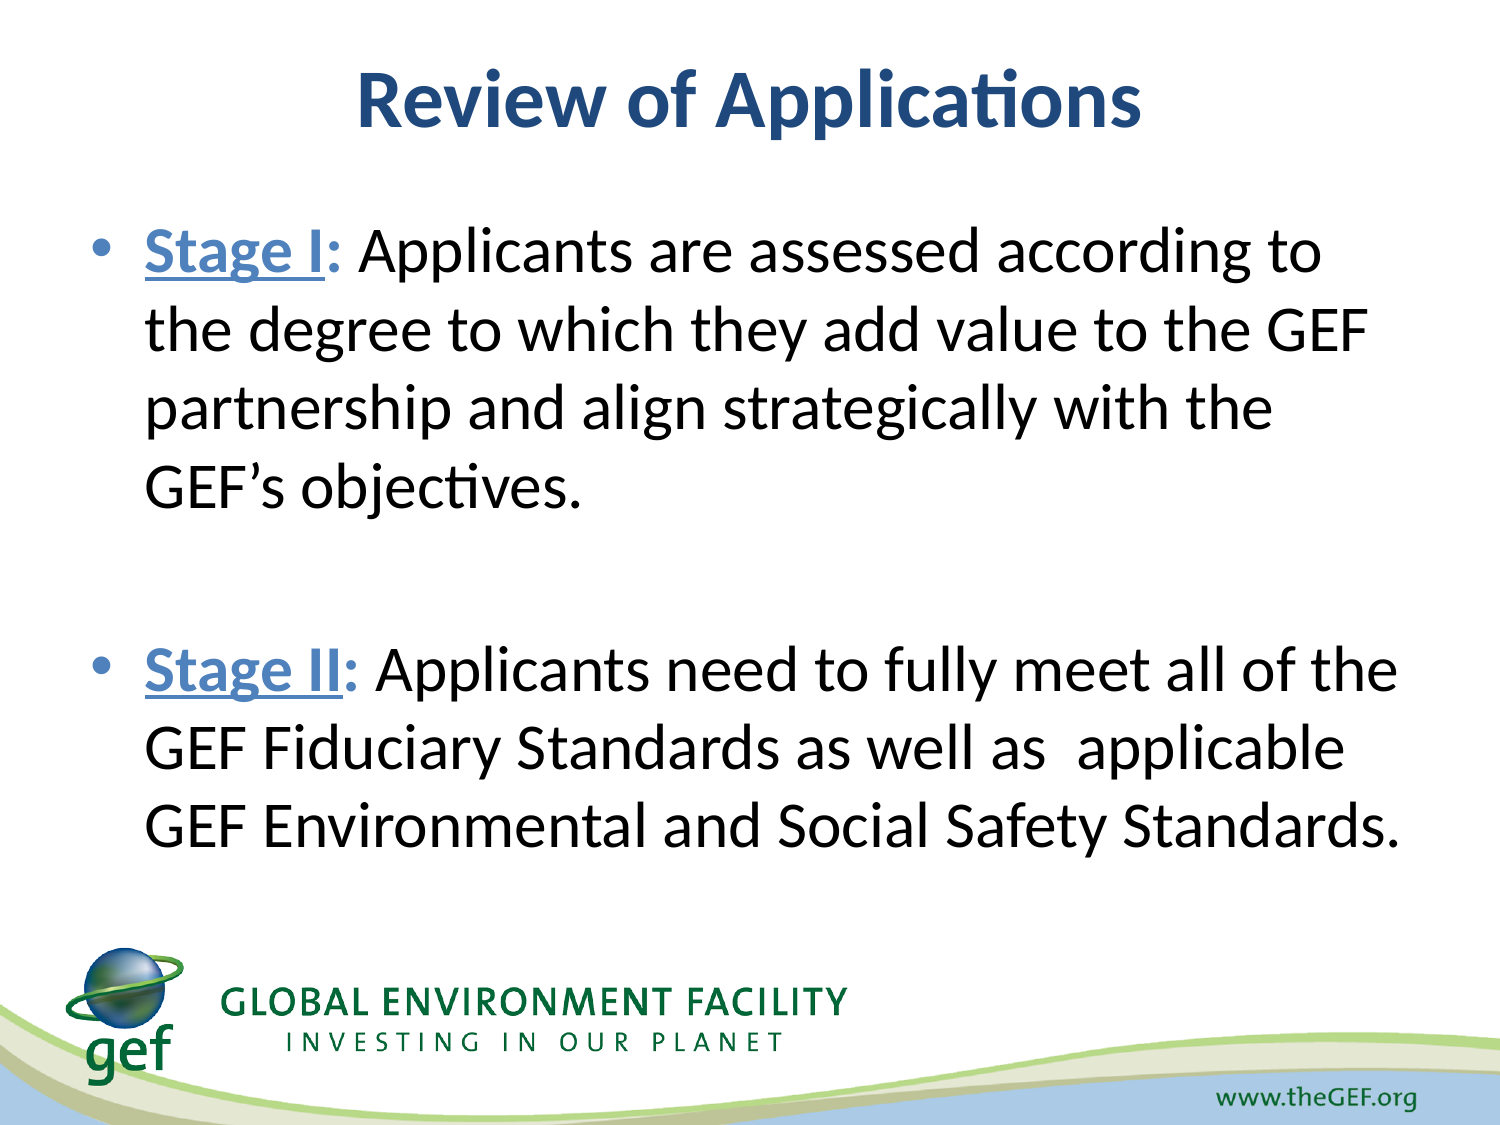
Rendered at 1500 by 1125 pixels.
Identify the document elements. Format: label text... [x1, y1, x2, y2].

title Review of Applications [74, 0, 1426, 188]
picture [0, 920, 1500, 1125]
list Stage I: Applicants are assessed according to the degree to which they add value to the GEF partnership and align strategically with the GEF’s objectives. Stage II: Applicants need to fully meet all of the GEF Fiduciary Standards as well as applicable GEF Environmental and Social Safety Standards. [74, 199, 1426, 938]
